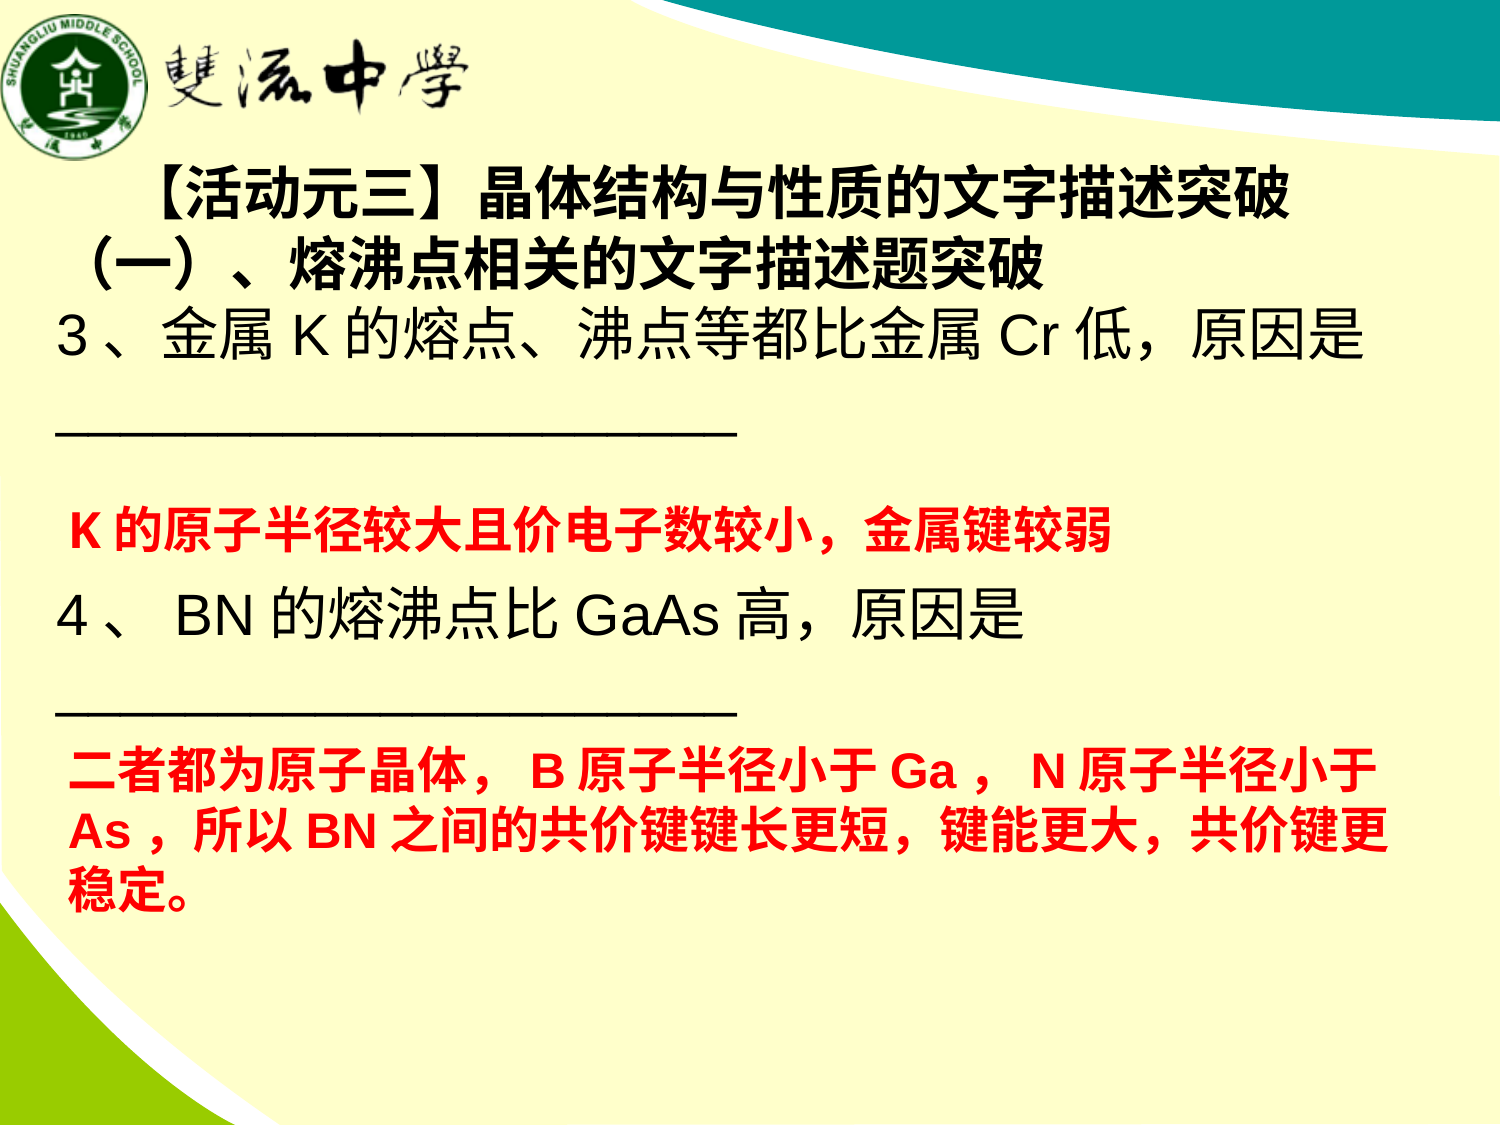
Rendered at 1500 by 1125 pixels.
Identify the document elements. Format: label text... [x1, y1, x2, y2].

picture [159, 21, 491, 138]
text_box K的原子半径较大且价电子数较小，金属键较弱 二者都为原子晶体，B原子半径小于Ga，N原子半径小于As，所以BN之间的共价键键长更短，键能更大，共价键更稳定。 [53, 491, 1447, 927]
text_box 【活动元三】晶体结构与性质的文字描述突破 [112, 149, 1471, 234]
text_box （一）、熔沸点相关的文字描述题突破 3、金属K的熔点、沸点等都比金属Cr低，原因是_____________________ 4、BN的熔沸点比GaAs高，原因是_____________________ [41, 219, 1500, 935]
picture [0, 14, 148, 161]
